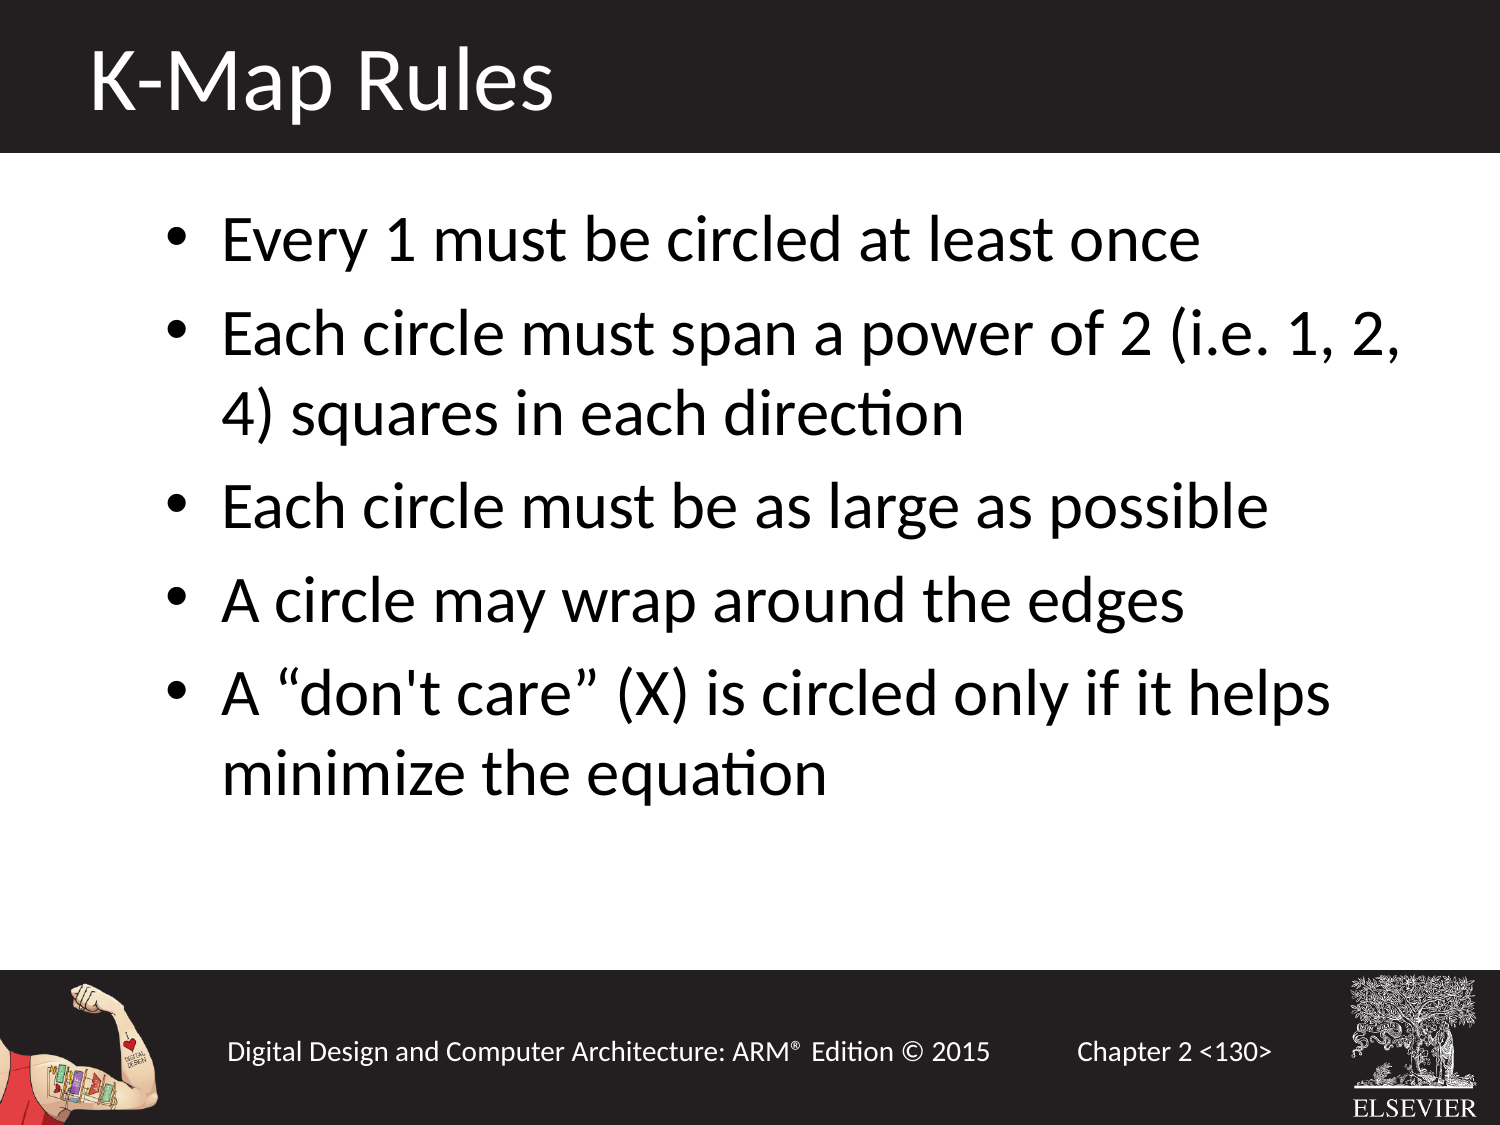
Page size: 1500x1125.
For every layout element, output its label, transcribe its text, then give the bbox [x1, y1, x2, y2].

list Every 1 must be circled at least once Each circle must span a power of 2 (i.e. 1, 2, 4) squares in each direction Each circle must be as large as possible A circle may wrap around the edges A “don't care” (X) is circled only if it helps minimize the equation [150, 187, 1438, 930]
picture [1350, 974, 1477, 1117]
picture [0, 979, 163, 1125]
text_box K-Map Rules [75, 11, 1375, 136]
